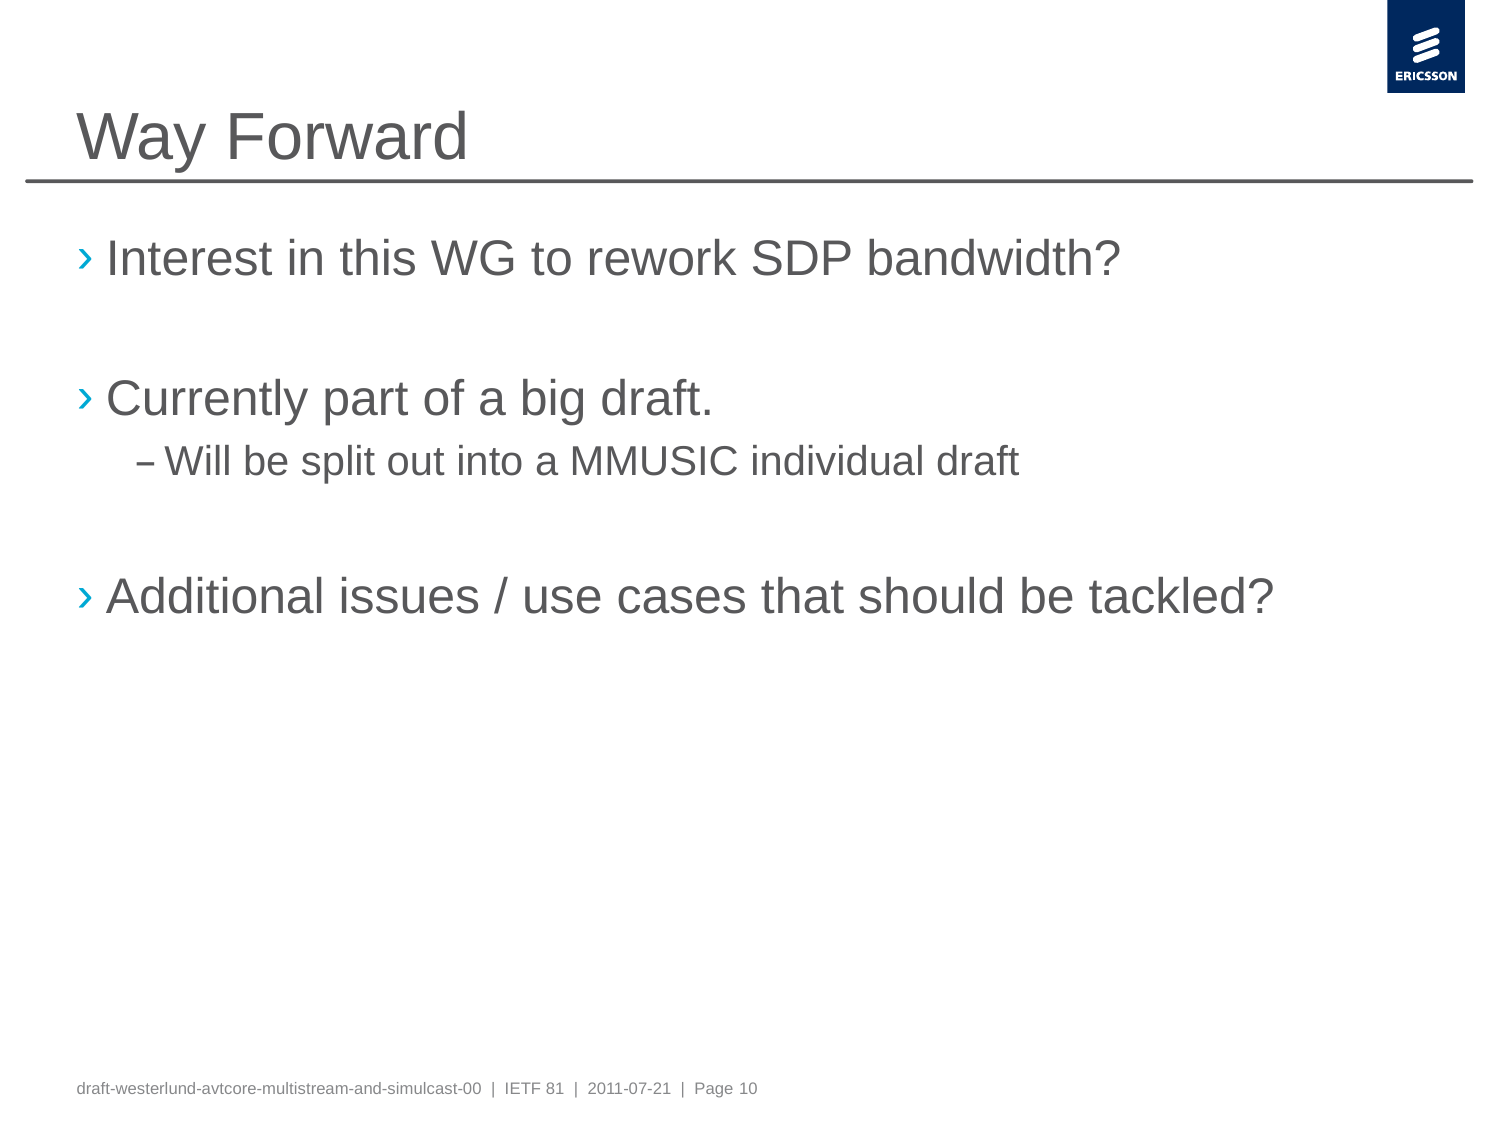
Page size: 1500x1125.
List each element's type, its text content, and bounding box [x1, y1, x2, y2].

list Interest in this WG to rework SDP bandwidth? Currently part of a big draft. Will be split out into a MMUSIC individual draft Additional issues / use cases that should be tackled? [65, 225, 1436, 929]
title Way Forward [64, 91, 1349, 173]
